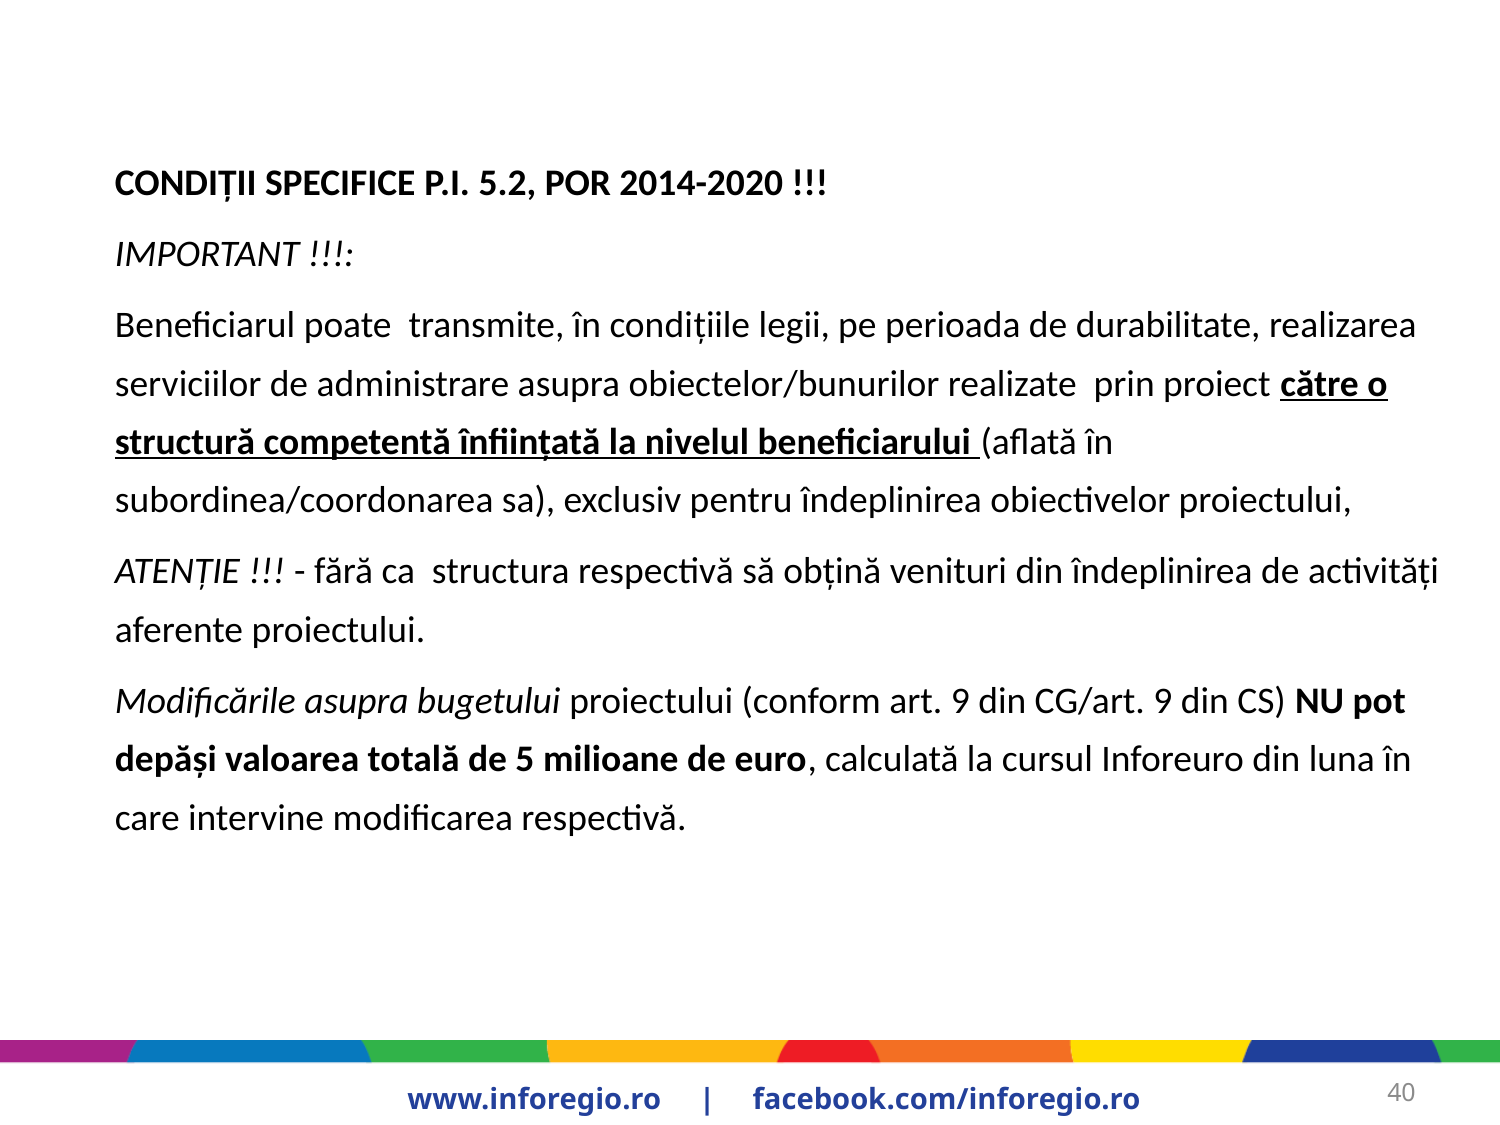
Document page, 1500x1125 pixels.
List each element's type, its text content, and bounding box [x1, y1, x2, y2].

slide_number 40 [1080, 1075, 1431, 1124]
text_box www.inforegio.ro | facebook.com/inforegio.ro [392, 1075, 1156, 1123]
picture [0, 1040, 1500, 1066]
text_box CONDIȚII SPECIFICE P.I. 5.2, POR 2014-2020 !!! IMPORTANT !!!: Beneficiarul poate transmite, în condiţiile legii, pe perioada de durabilitate, realizarea serviciilor de administrare asupra obiectelor/bunurilor realizate prin proiect către o structură competentă înființată la nivelul beneficiarului (aflată în subordinea/coordonarea sa), exclusiv pentru îndeplinirea obiectivelor proiectului, ATENȚIE !!! - fără ca structura respectivă să obțină venituri din îndeplinirea de activități aferente proiectului. Modificările asupra bugetului proiectului (conform art. 9 din CG/art. 9 din CS) NU pot depăși valoarea totală de 5 milioane de euro, calculată la cursul Inforeuro din luna în care intervine modificarea respectivă. [100, 137, 1471, 846]
